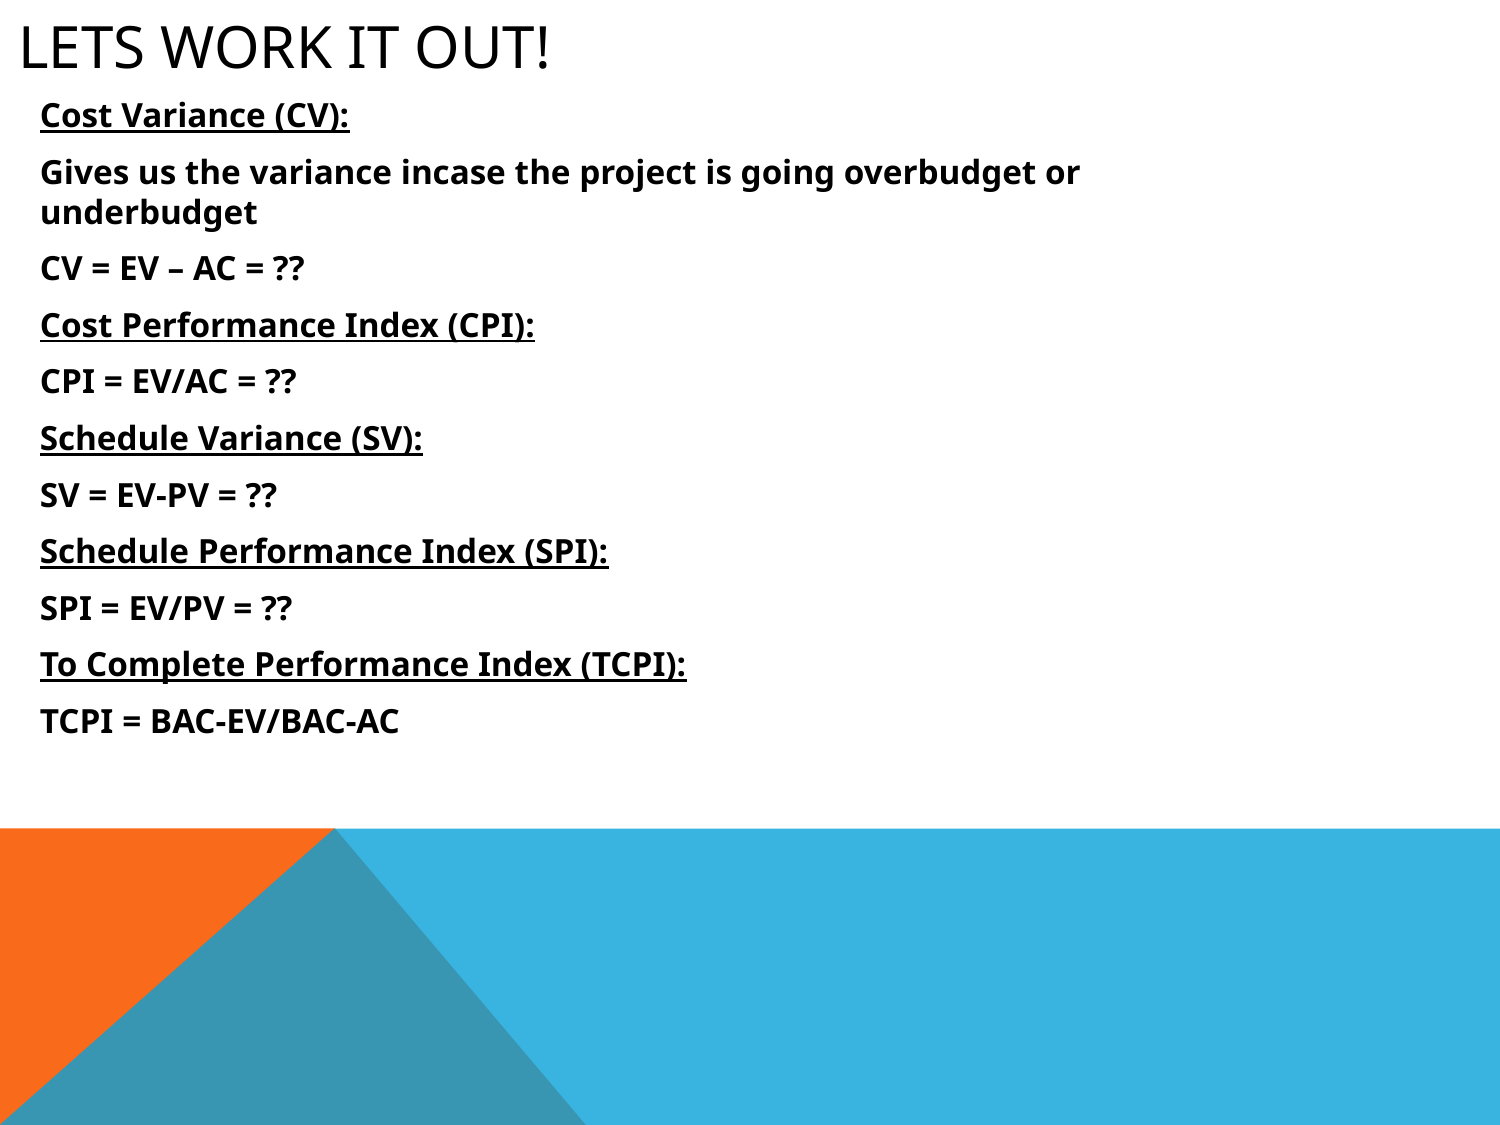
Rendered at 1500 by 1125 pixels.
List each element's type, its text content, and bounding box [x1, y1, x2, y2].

title Lets work it out! [3, 0, 1360, 91]
list Cost Variance (CV): Gives us the variance incase the project is going overbudget or underbudget CV = EV – AC = ?? Cost Performance Index (CPI): CPI = EV/AC = ?? Schedule Variance (SV): SV = EV-PV = ?? Schedule Performance Index (SPI): SPI = EV/PV = ?? To Complete Performance Index (TCPI): TCPI = BAC-EV/BAC-AC [24, 86, 1259, 800]
